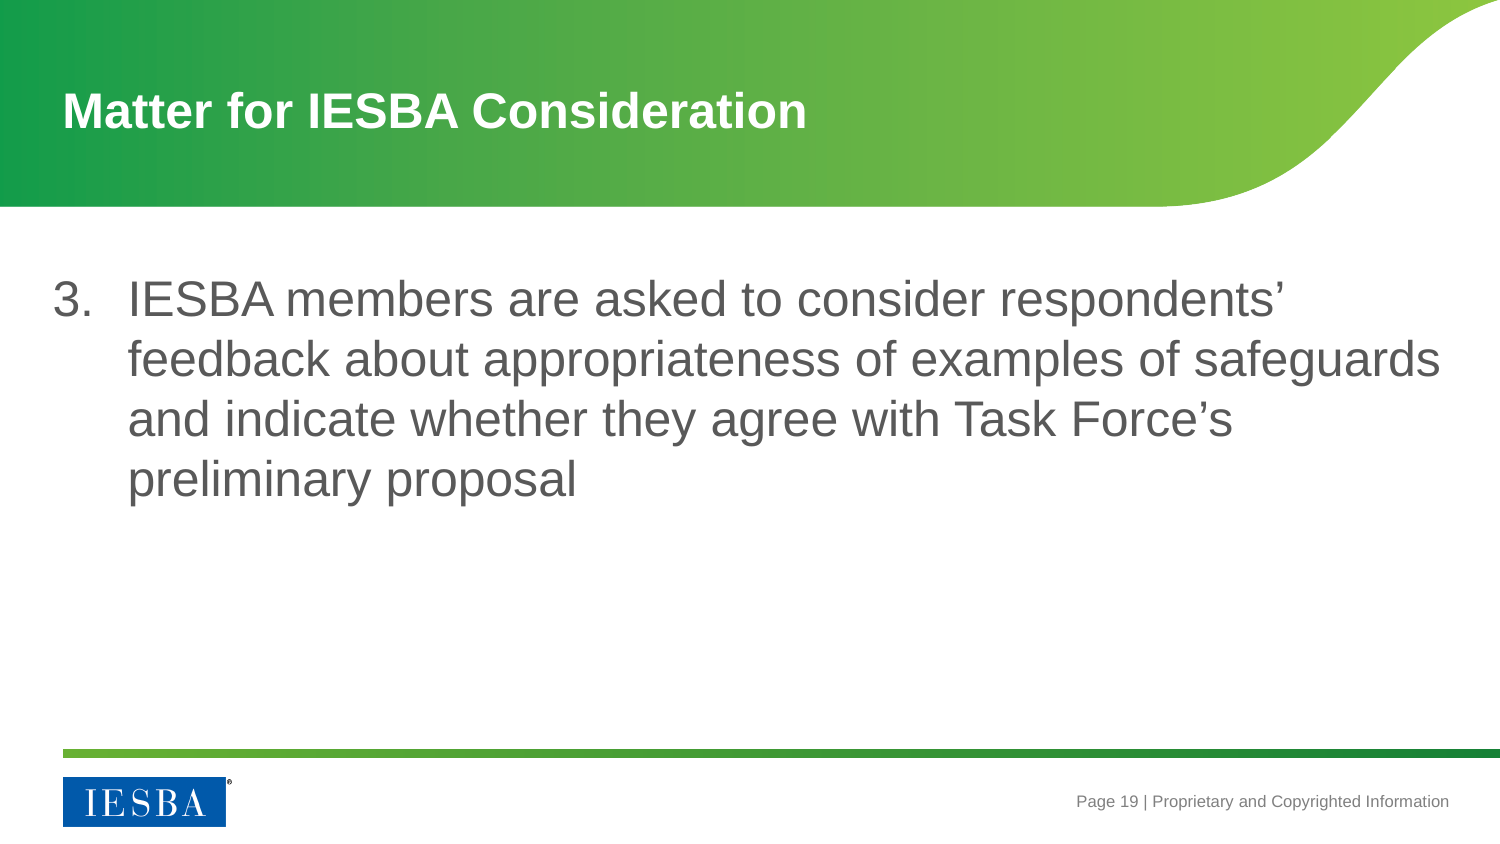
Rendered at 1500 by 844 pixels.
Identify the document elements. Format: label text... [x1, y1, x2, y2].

picture [63, 777, 232, 827]
list IESBA members are asked to consider respondents’ feedback about appropriateness of examples of safeguards and indicate whether they agree with Task Force’s preliminary proposal [37, 259, 1463, 762]
picture [0, 0, 1500, 207]
title Matter for IESBA Consideration [62, 75, 1300, 142]
